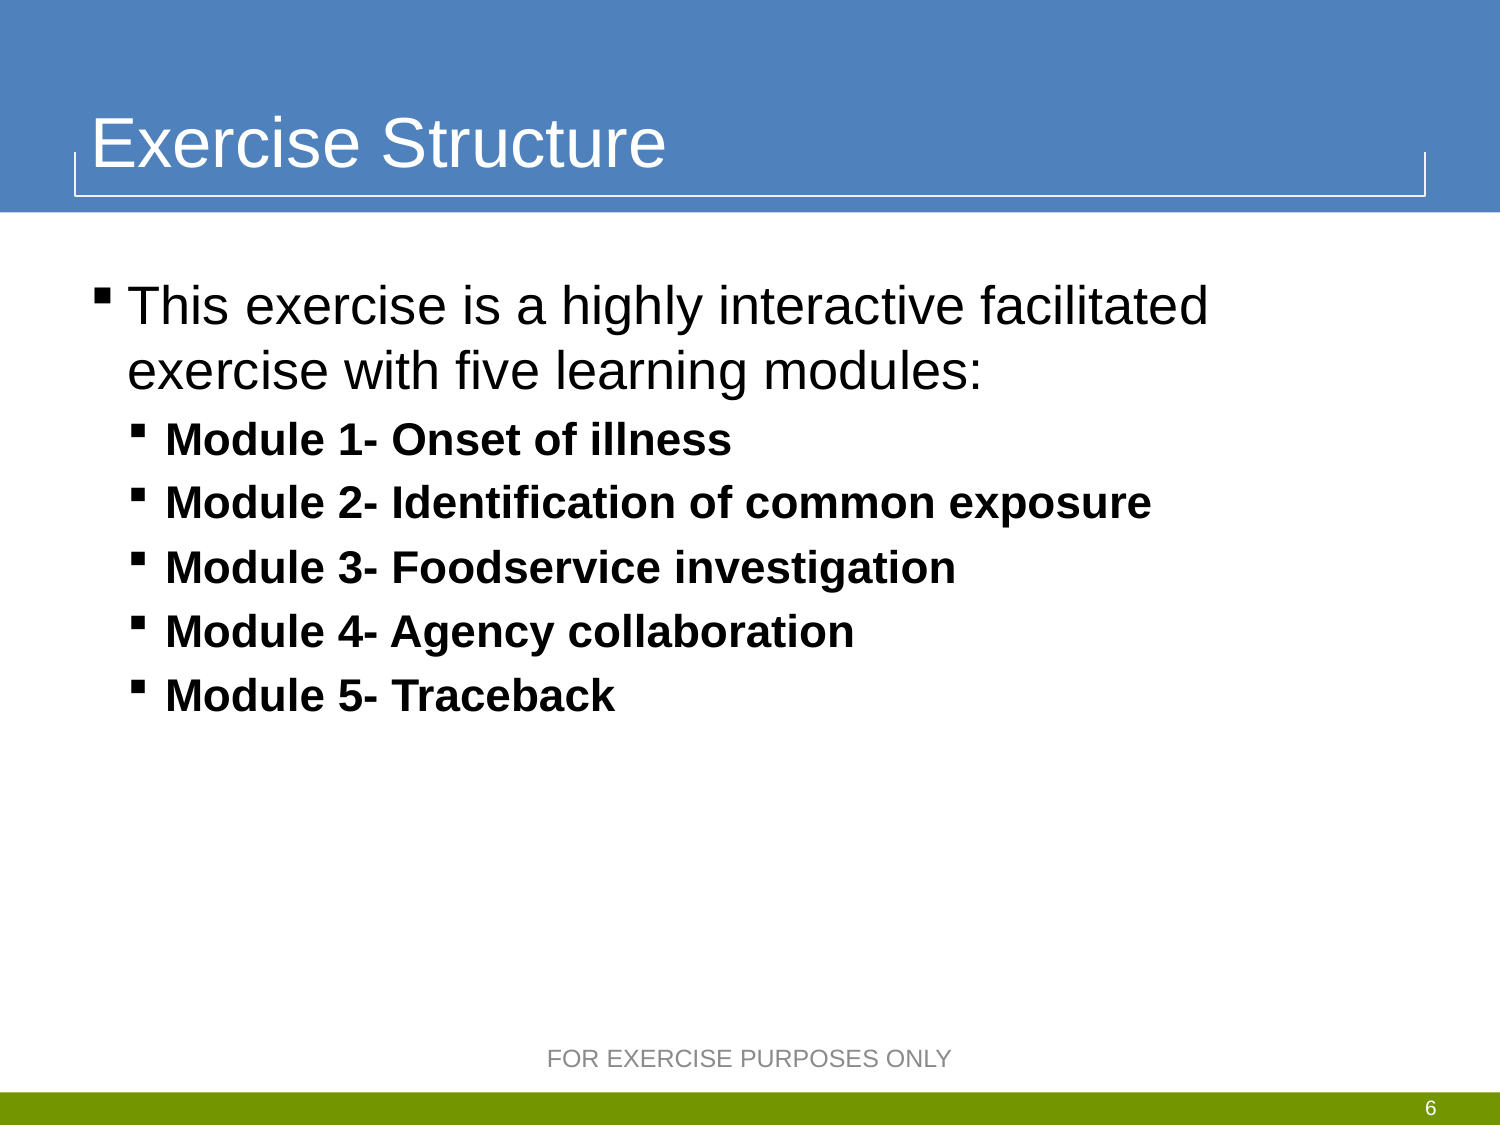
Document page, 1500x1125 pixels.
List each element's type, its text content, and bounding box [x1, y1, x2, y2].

title Exercise Structure [74, 44, 1426, 233]
footer FOR EXERCISE PURPOSES ONLY [512, 1042, 988, 1103]
list This exercise is a highly interactive facilitated exercise with five learning modules: Module 1- Onset of illness Module 2- Identification of common exposure Module 3- Foodservice investigation Module 4- Agency collaboration Module 5- Traceback [74, 262, 1426, 1006]
